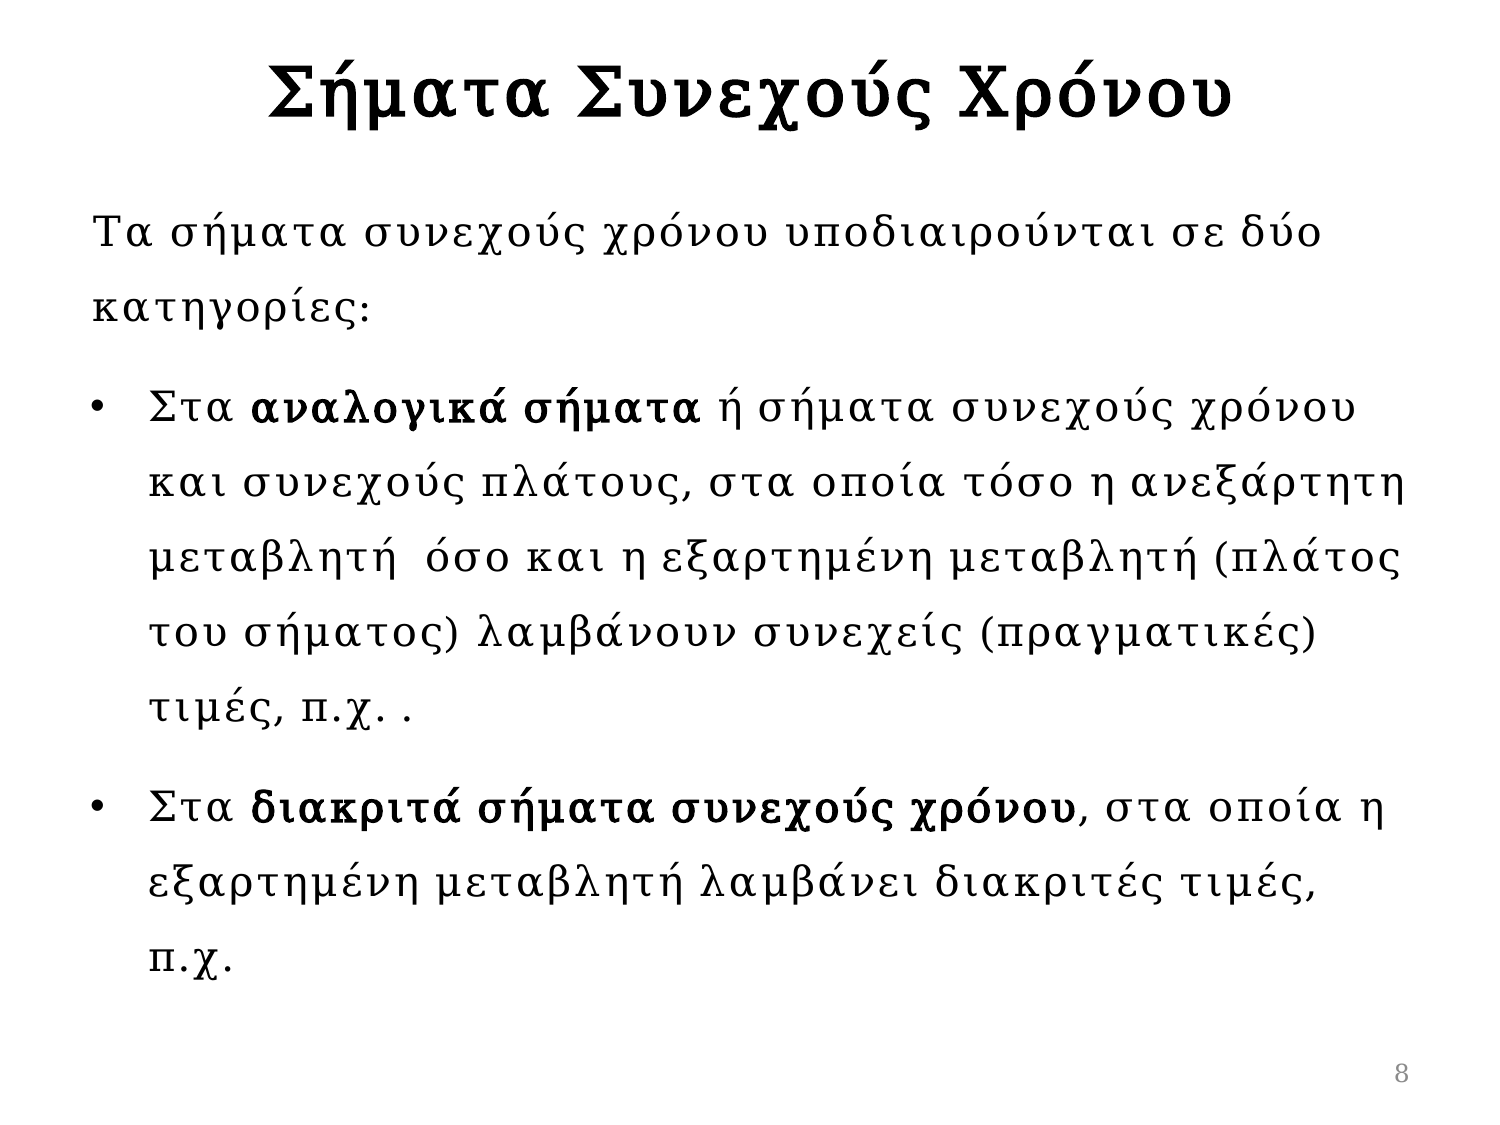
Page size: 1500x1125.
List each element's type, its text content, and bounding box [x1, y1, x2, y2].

slide_number 8 [1222, 1042, 1425, 1103]
title Σήματα Συνεχούς Χρόνου [75, 19, 1425, 159]
